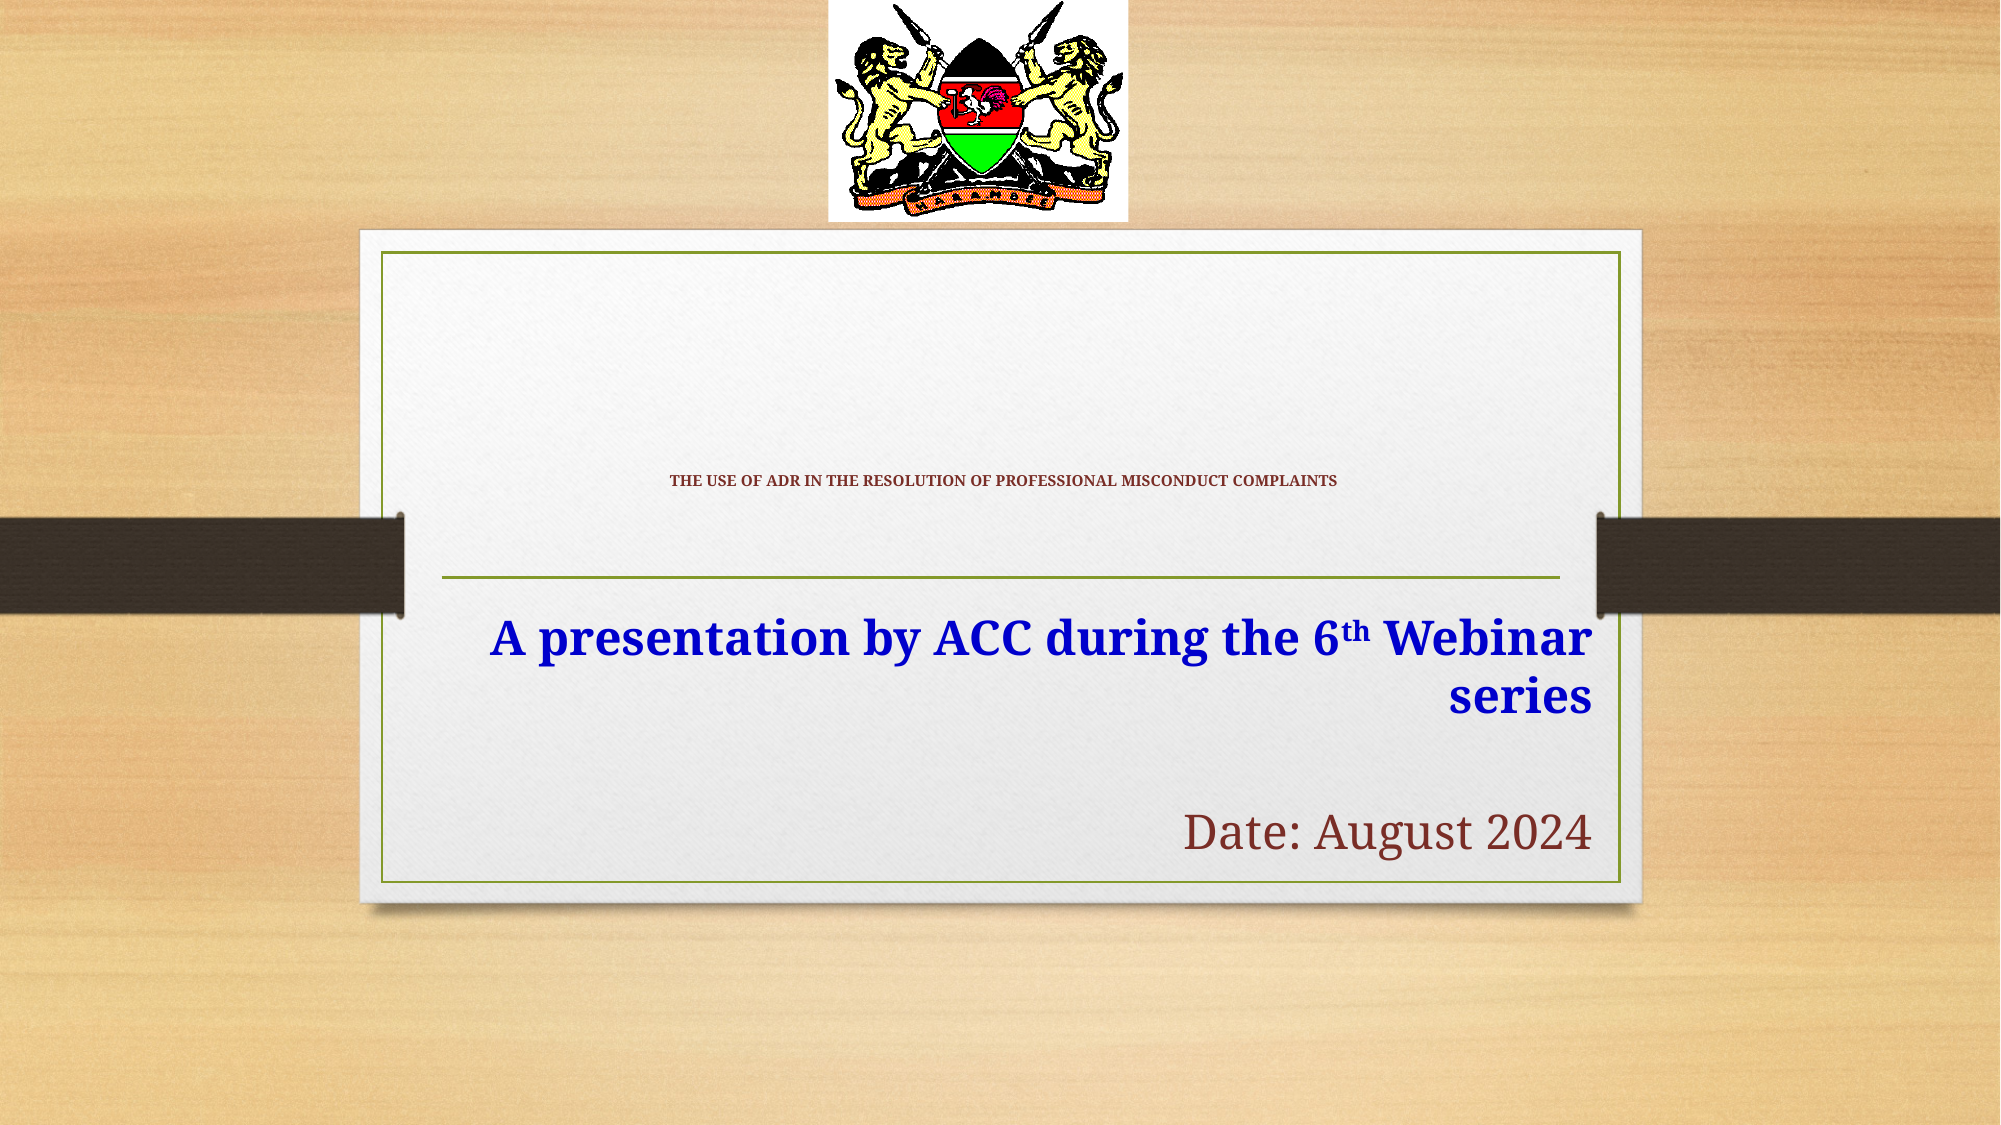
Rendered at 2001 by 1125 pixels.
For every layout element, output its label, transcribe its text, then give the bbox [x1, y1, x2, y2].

picture [0, 0, 2001, 1125]
subtitle A presentation by ACC during the 6th Webinar series Date: August 2024 [445, 600, 1609, 869]
title THE USE OF ADR IN THE RESOLUTION OF PROFESSIONAL MISCONDUCT COMPLAINTS [406, 267, 1609, 515]
